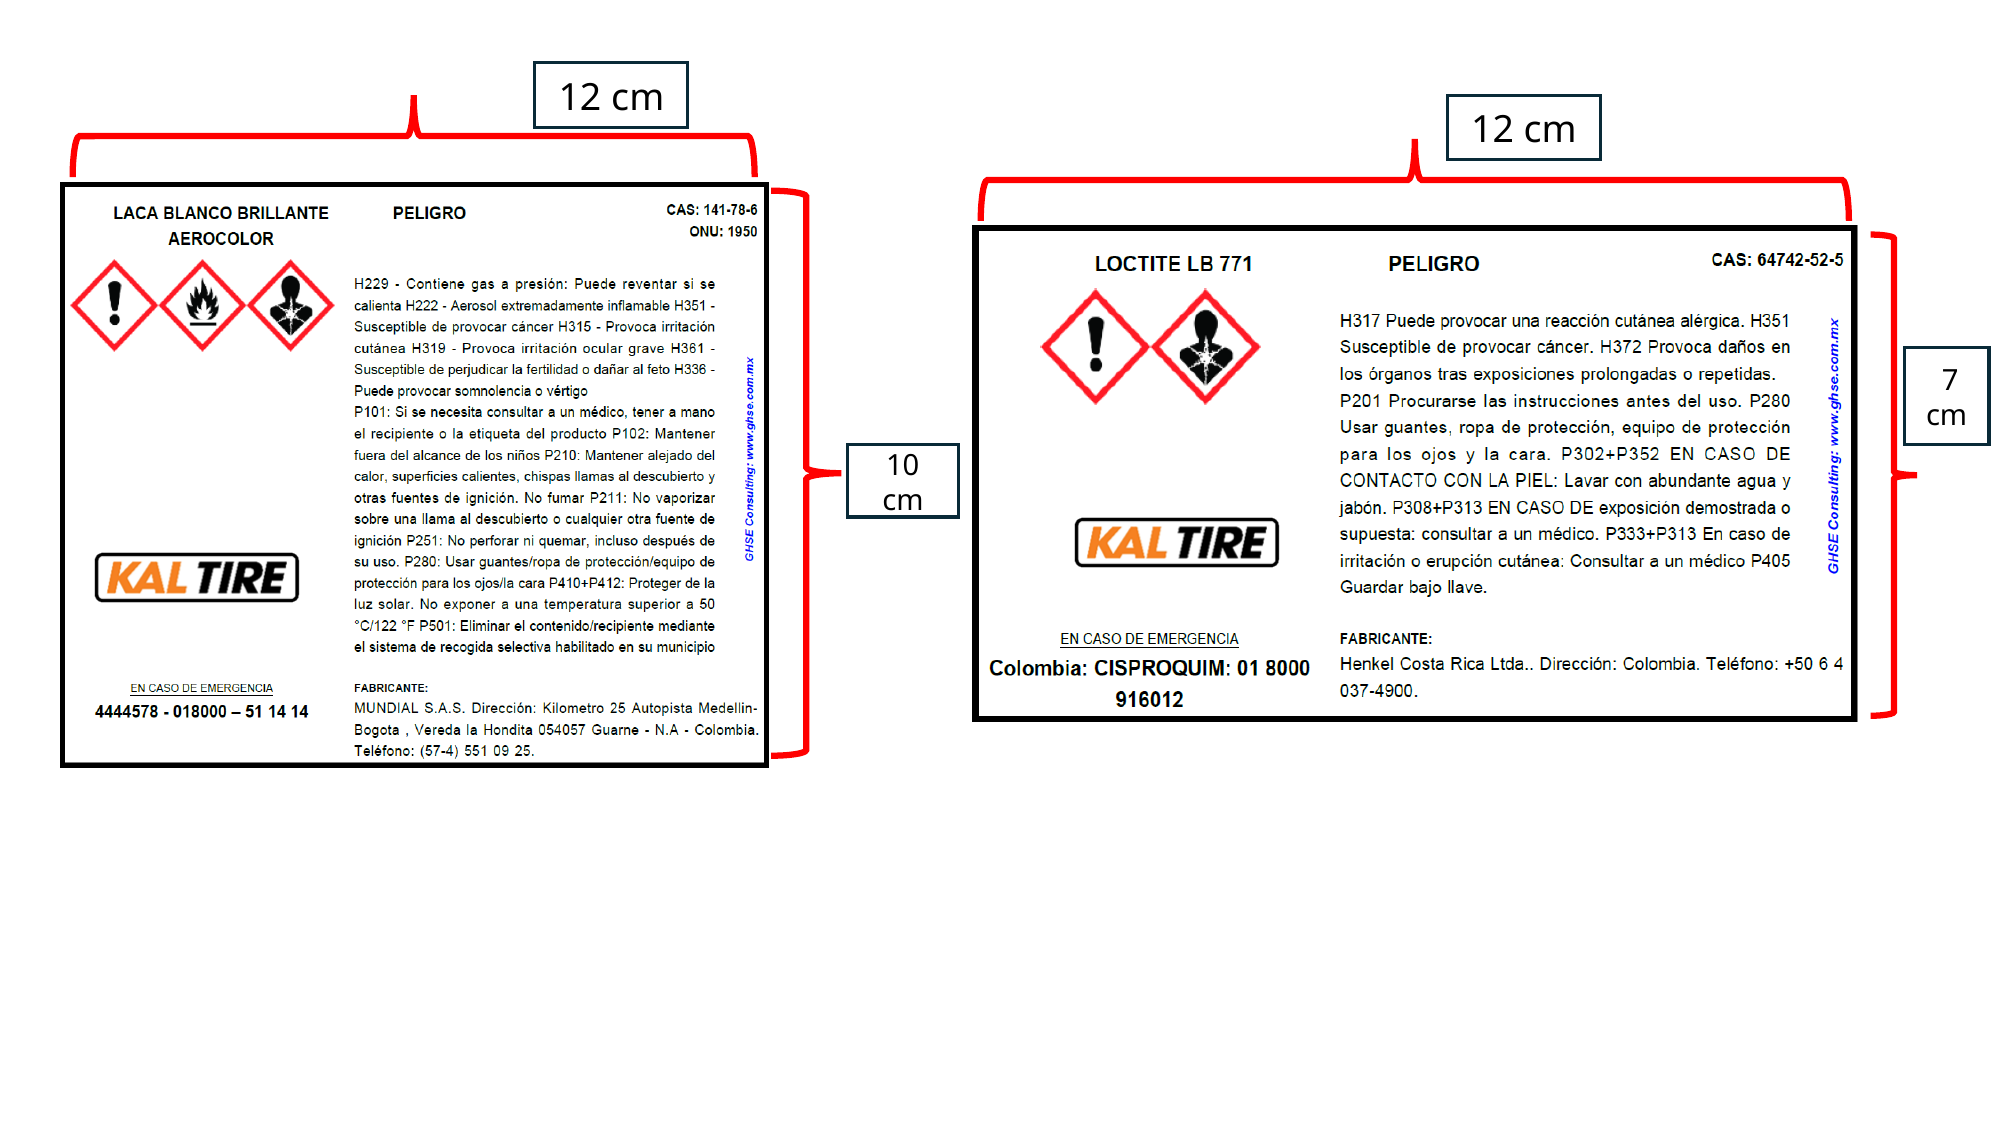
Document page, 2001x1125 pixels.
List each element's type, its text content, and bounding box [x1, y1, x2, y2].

picture [52, 176, 775, 774]
text_box 7 cm [1903, 346, 1991, 446]
text_box [71, 95, 757, 176]
text_box [1870, 233, 1918, 718]
text_box 12 cm [533, 61, 689, 129]
picture [964, 213, 1866, 733]
text_box 12 cm [1446, 94, 1602, 161]
text_box [775, 189, 842, 758]
text_box 10 cm [846, 443, 960, 519]
text_box [979, 138, 1851, 213]
